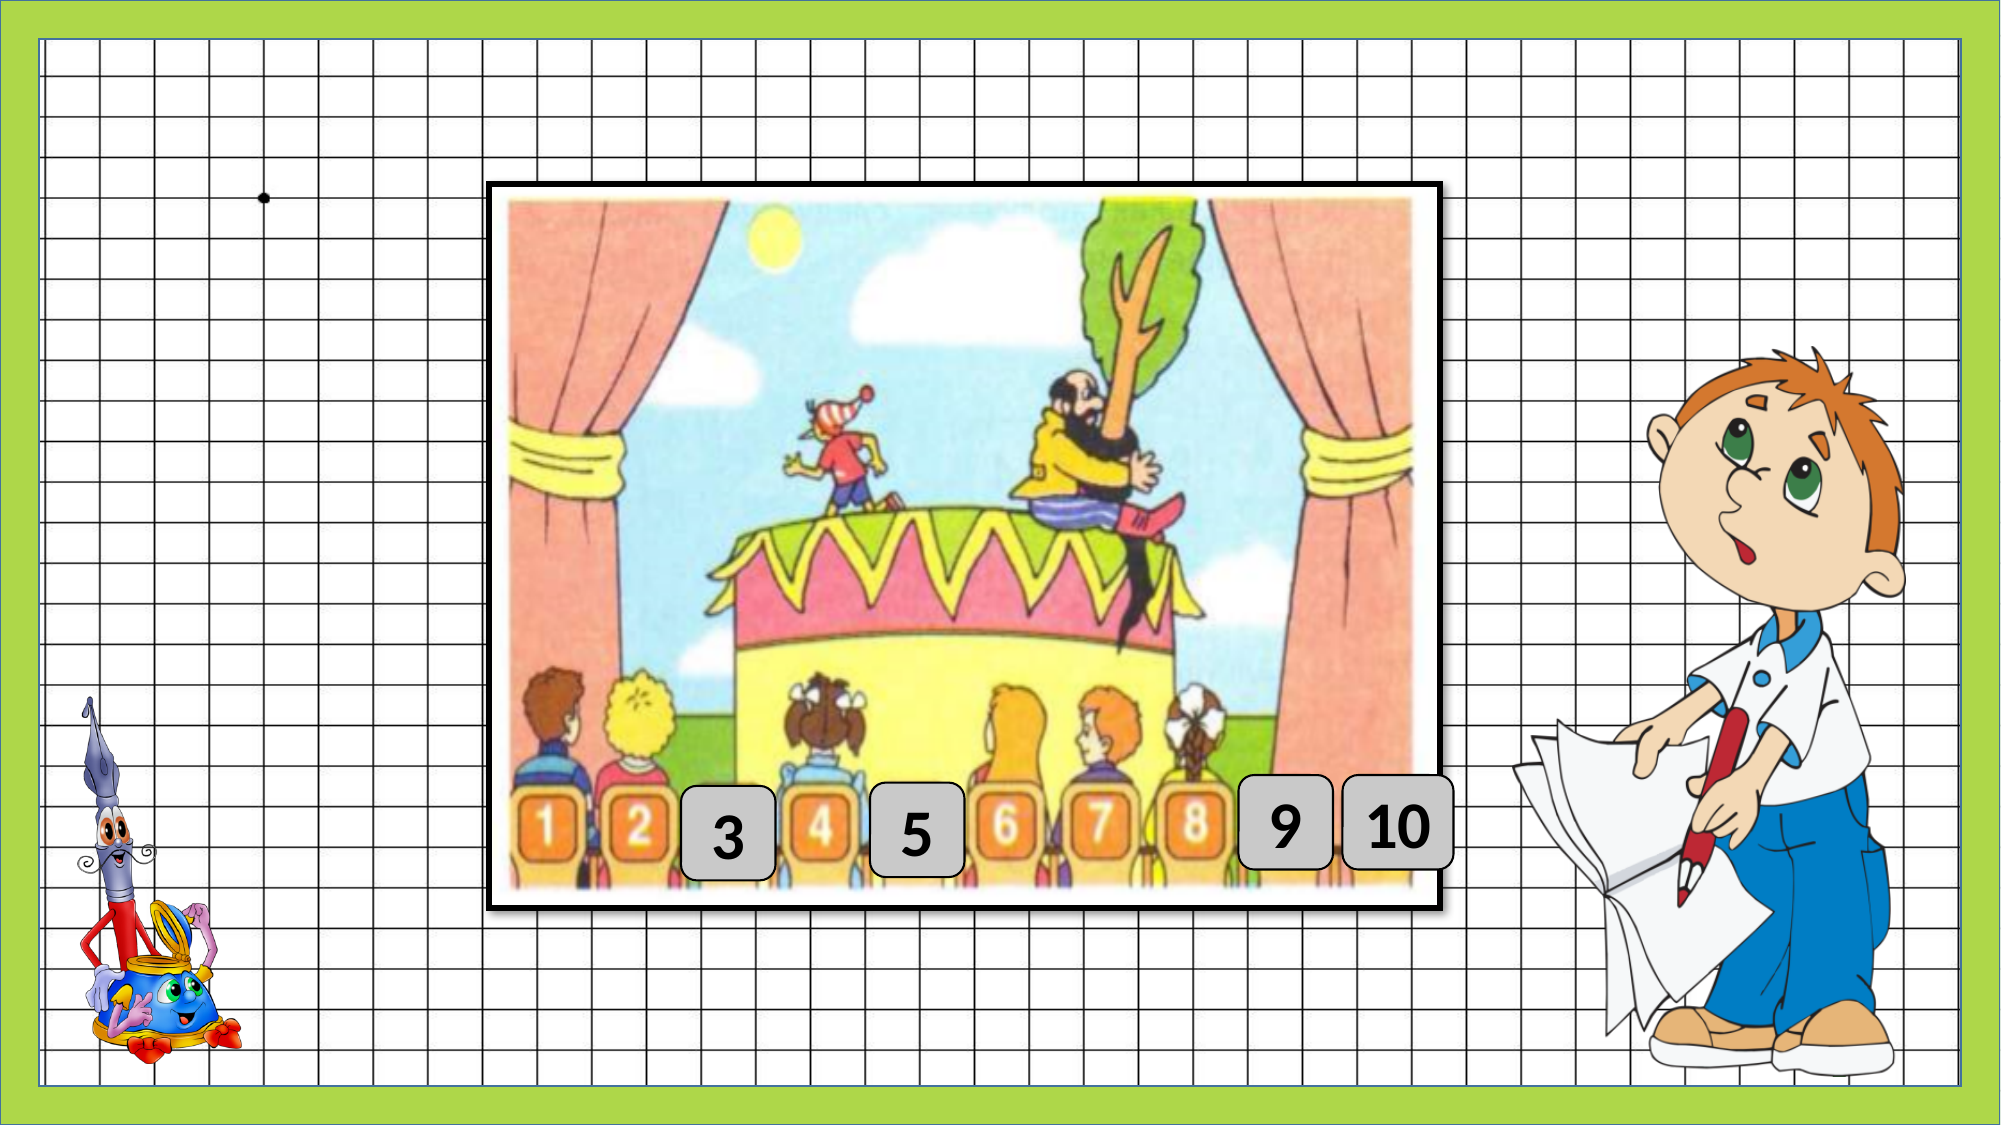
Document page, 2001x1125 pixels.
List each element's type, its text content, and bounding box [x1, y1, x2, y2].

text_box 10 [1437, 774, 1455, 871]
picture [40, 40, 1960, 1085]
